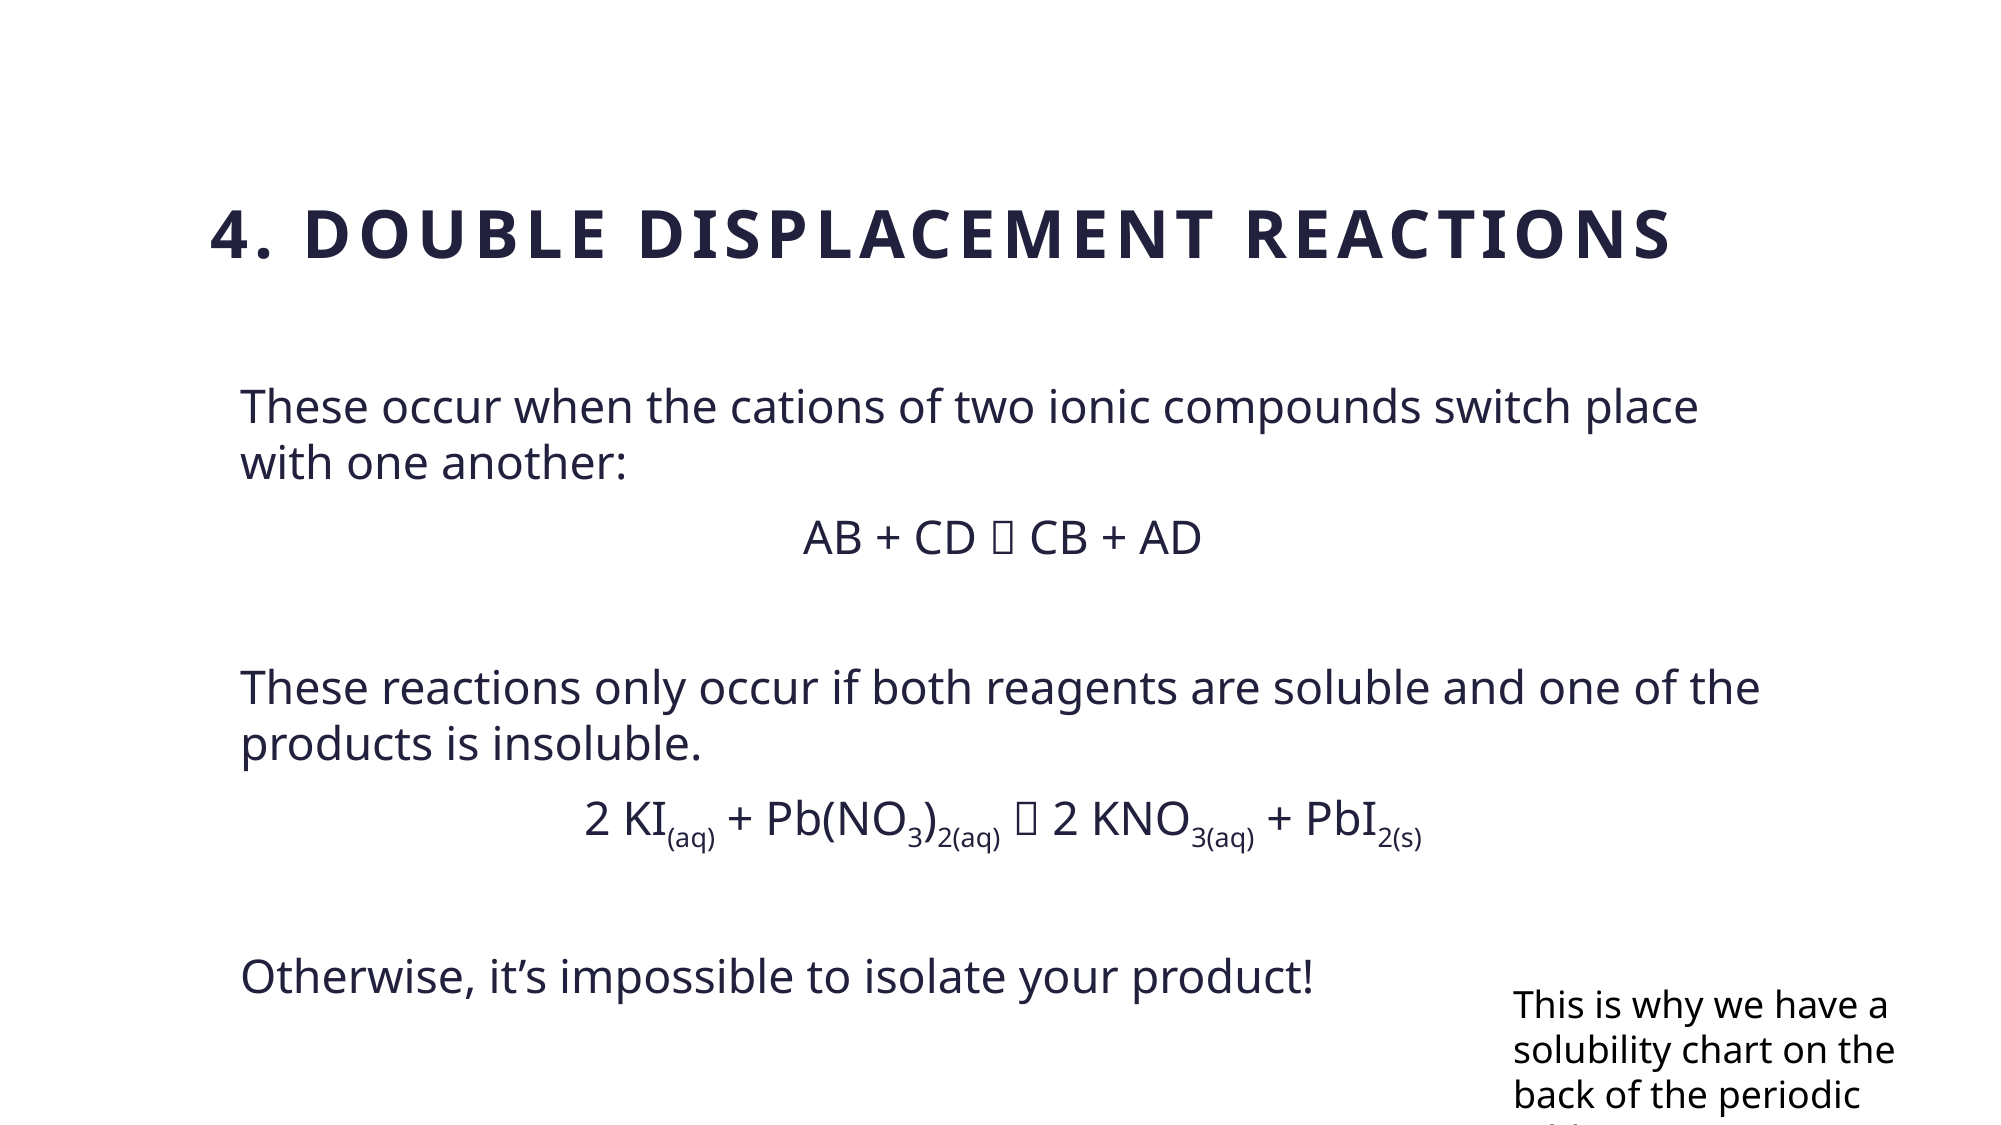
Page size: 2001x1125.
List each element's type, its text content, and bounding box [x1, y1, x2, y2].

title 4. Double displacement reactions [195, 55, 1752, 281]
text_box This is why we have a solubility chart on the back of the periodic table! [1498, 973, 1972, 1125]
list These occur when the cations of two ionic compounds switch place with one another: AB + CD  CB + AD These reactions only occur if both reagents are soluble and one of the products is insoluble. 2 KI(aq) + Pb(NO3)2(aq)  2 KNO3(aq) + PbI2(s) Otherwise, it’s impossible to isolate your product! [225, 369, 1782, 1013]
